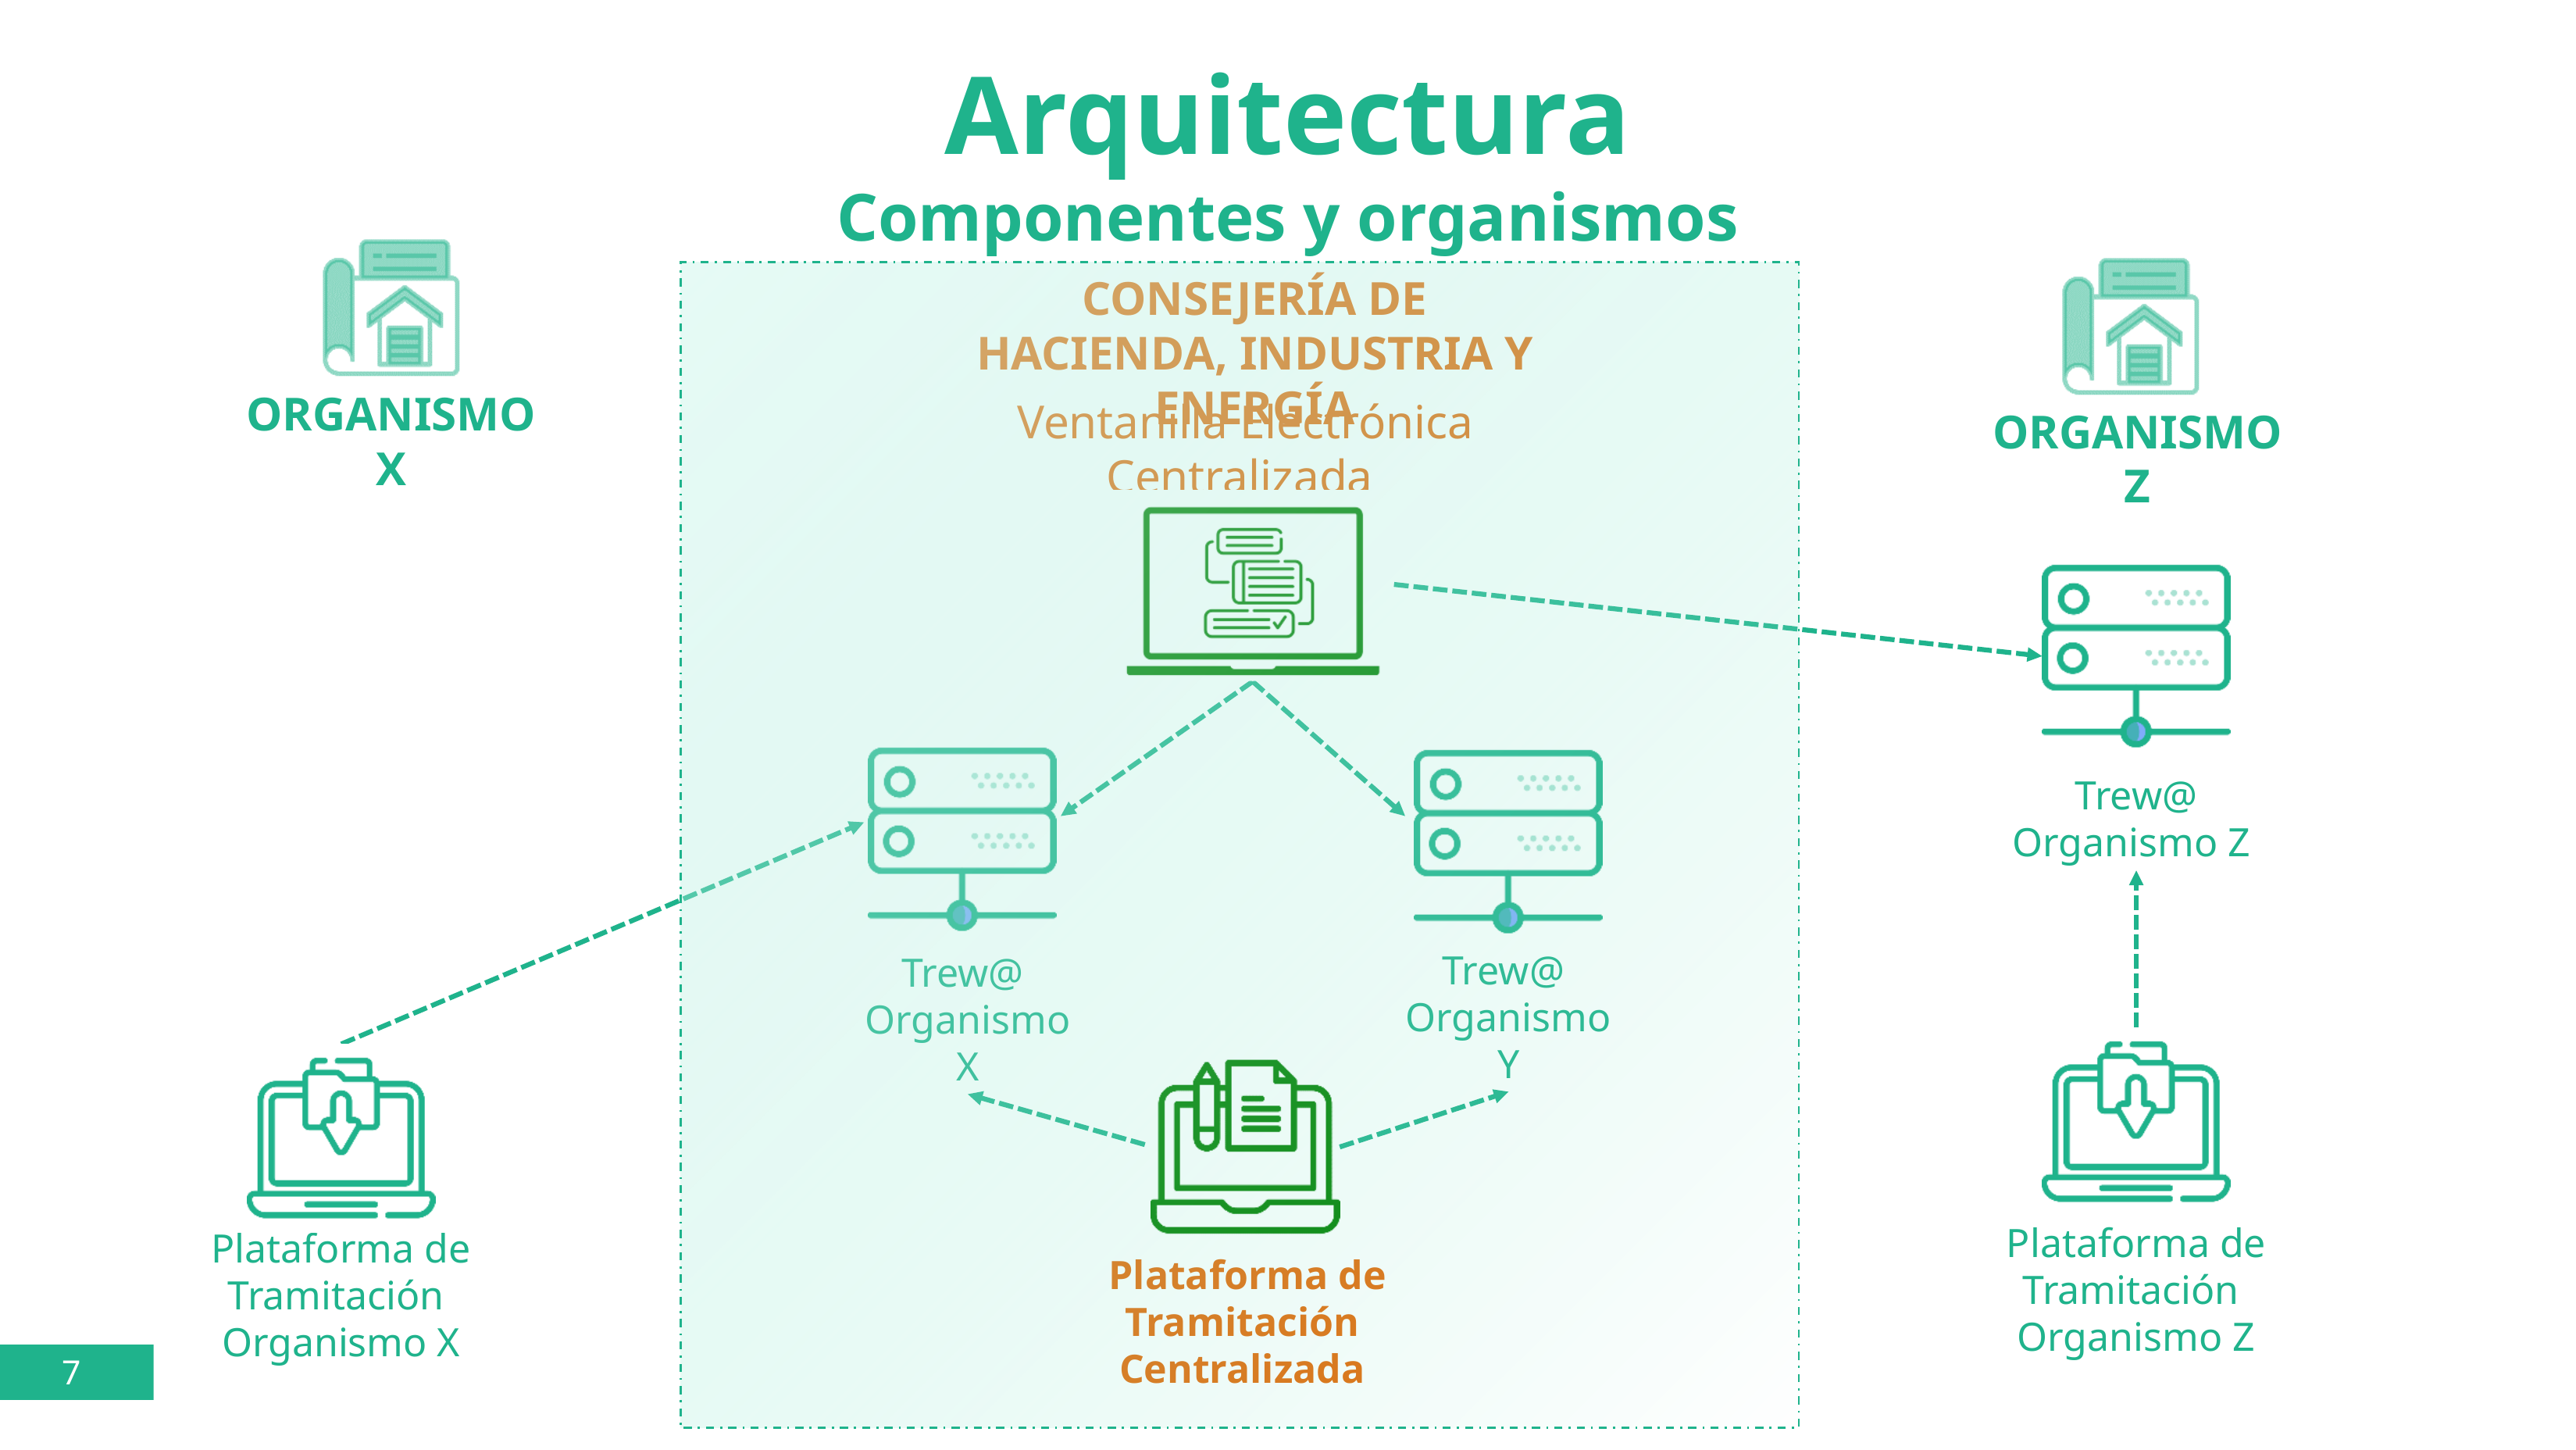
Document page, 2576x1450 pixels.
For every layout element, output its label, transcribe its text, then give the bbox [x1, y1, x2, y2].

picture [2042, 561, 2231, 751]
picture [868, 745, 1058, 934]
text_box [1060, 681, 1248, 816]
picture [1414, 747, 1604, 937]
picture [246, 1044, 436, 1233]
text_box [1397, 584, 2038, 657]
text_box Plataforma de Tramitación Organismo Z [1947, 1212, 2325, 1365]
text_box ORGANISMO X [223, 380, 559, 501]
text_box Arquitectura Componentes y organismos [0, 41, 2576, 260]
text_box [967, 1048, 1145, 1145]
picture [1111, 490, 1393, 682]
text_box [0, 1345, 154, 1400]
picture [1151, 1052, 1340, 1242]
text_box ORGANISMO Z [1967, 397, 2308, 519]
picture [319, 235, 464, 380]
text_box [680, 262, 1800, 820]
slide_number 7 [41, 1351, 112, 1394]
picture [2042, 1027, 2231, 1216]
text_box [1339, 1045, 1509, 1148]
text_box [1252, 681, 1406, 816]
text_box Plataforma de Tramitación Organismo X [190, 1217, 493, 1370]
picture [2058, 254, 2203, 399]
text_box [341, 822, 865, 1045]
text_box Trew@ Organismo Z [2000, 765, 2273, 871]
text_box [680, 662, 1800, 1428]
